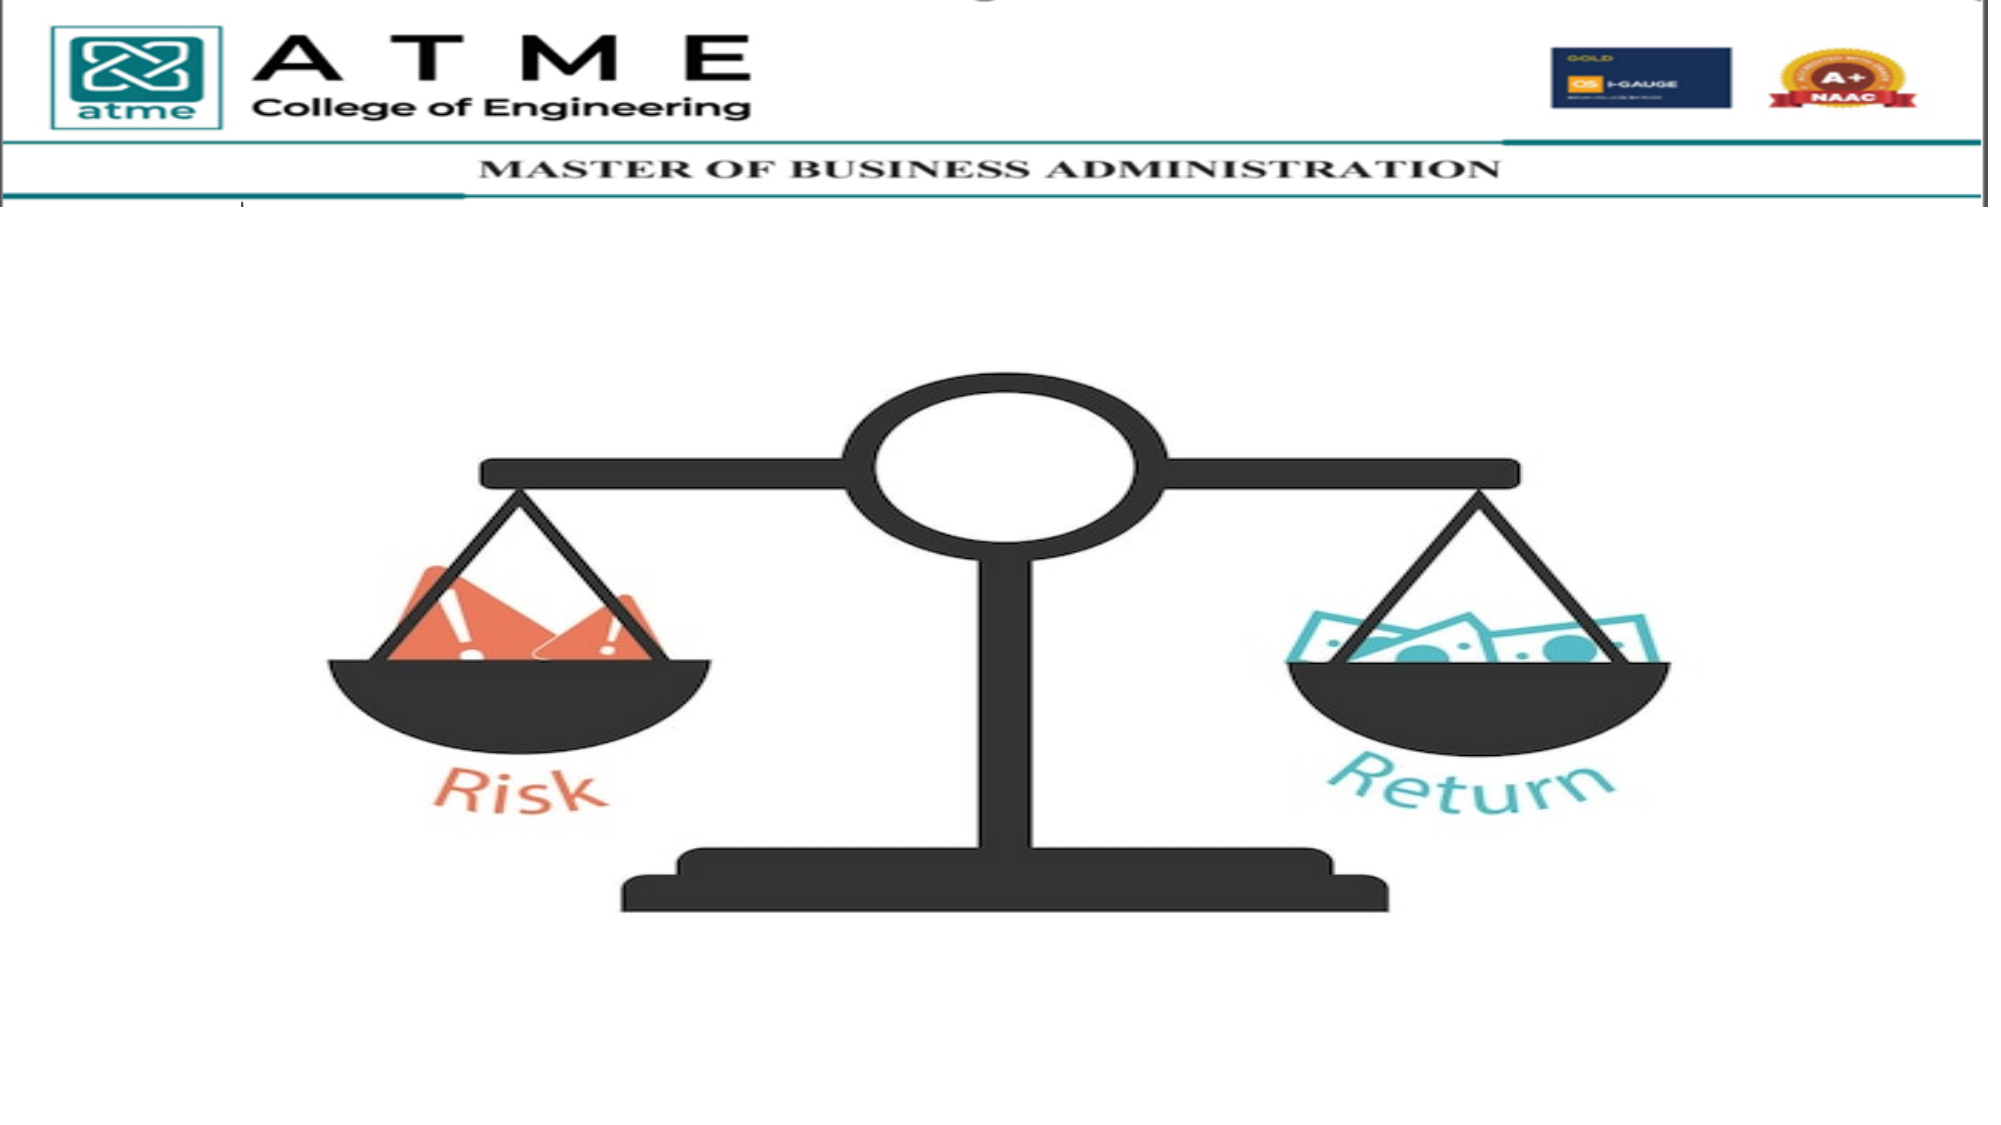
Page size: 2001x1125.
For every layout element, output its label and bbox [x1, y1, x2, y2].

picture [0, 0, 1988, 207]
picture [109, 231, 1891, 1054]
